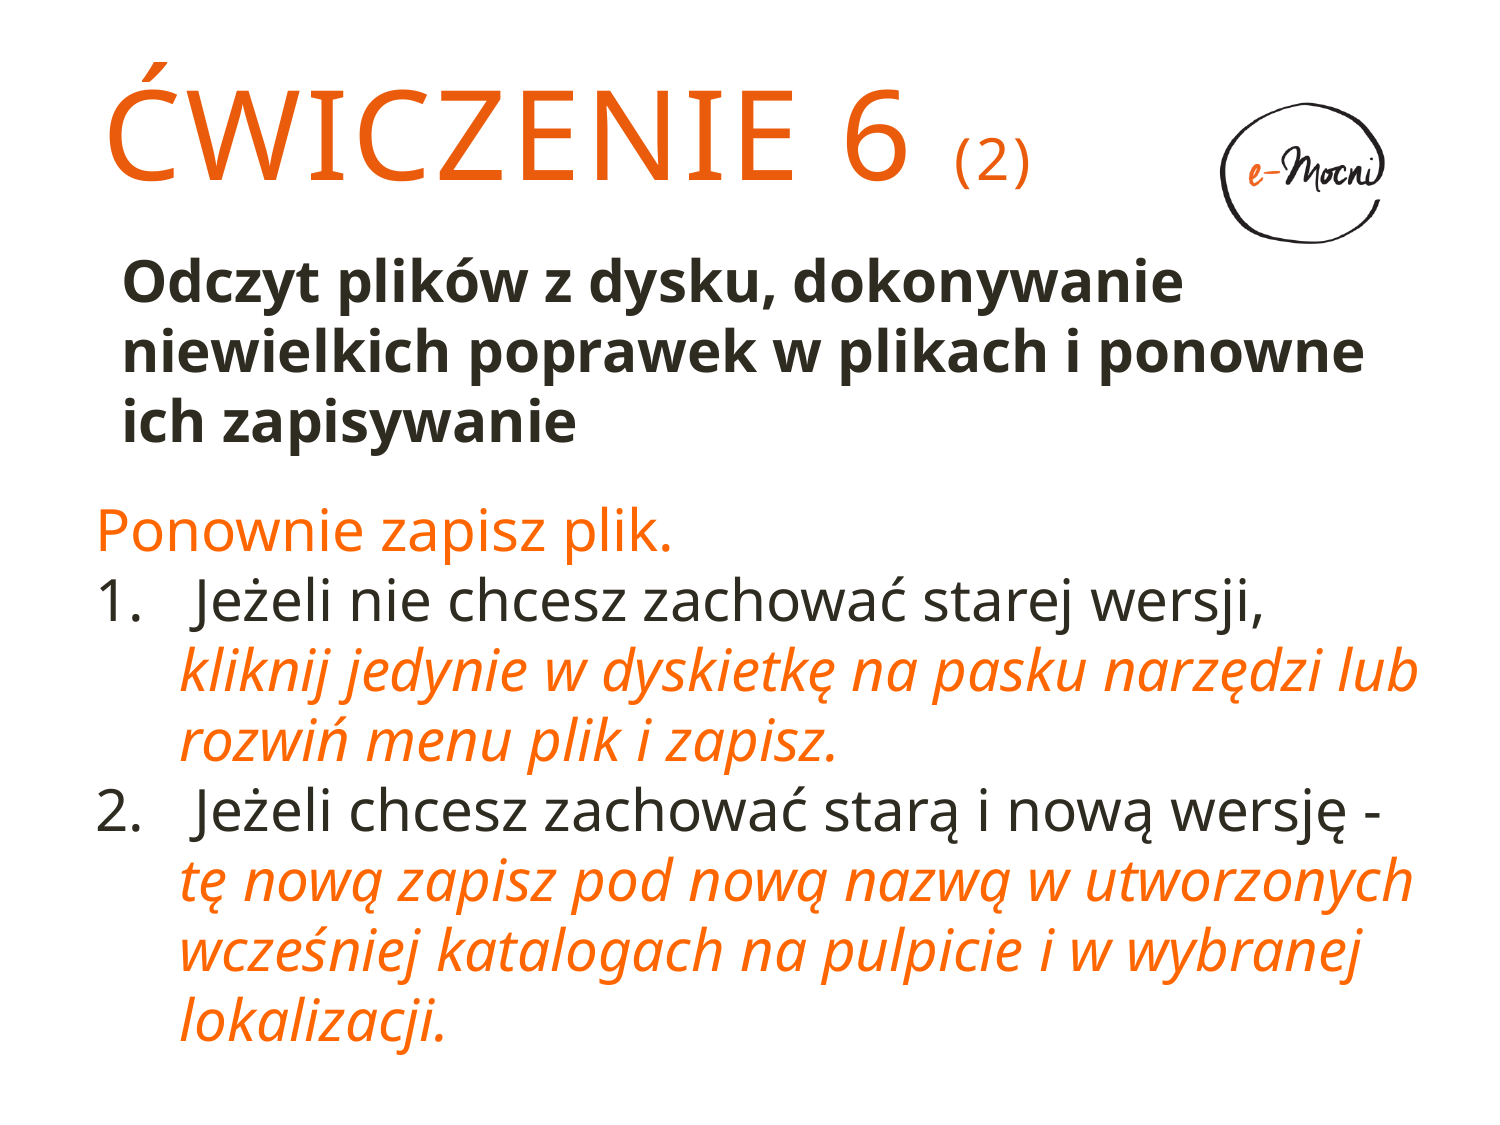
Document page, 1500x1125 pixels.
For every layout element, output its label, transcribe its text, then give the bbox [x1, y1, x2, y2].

text_box Odczyt plików z dysku, dokonywanie niewielkich poprawek w plikach i ponowne ich zapisywanie [106, 221, 1453, 477]
text_box Ponownie zapisz plik. Jeżeli nie chcesz zachować starej wersji, kliknij jedynie w dyskietkę na pasku narzędzi lub rozwiń menu plik i zapisz. Jeżeli chcesz zachować starą i nową wersję - tę nową zapisz pod nową nazwą w utworzonych wcześniej katalogach na pulpicie i w wybranej lokalizacji. [80, 472, 1441, 1074]
title ĆWICZENIE 6 (2) [87, 51, 1446, 239]
picture [1163, 89, 1442, 257]
